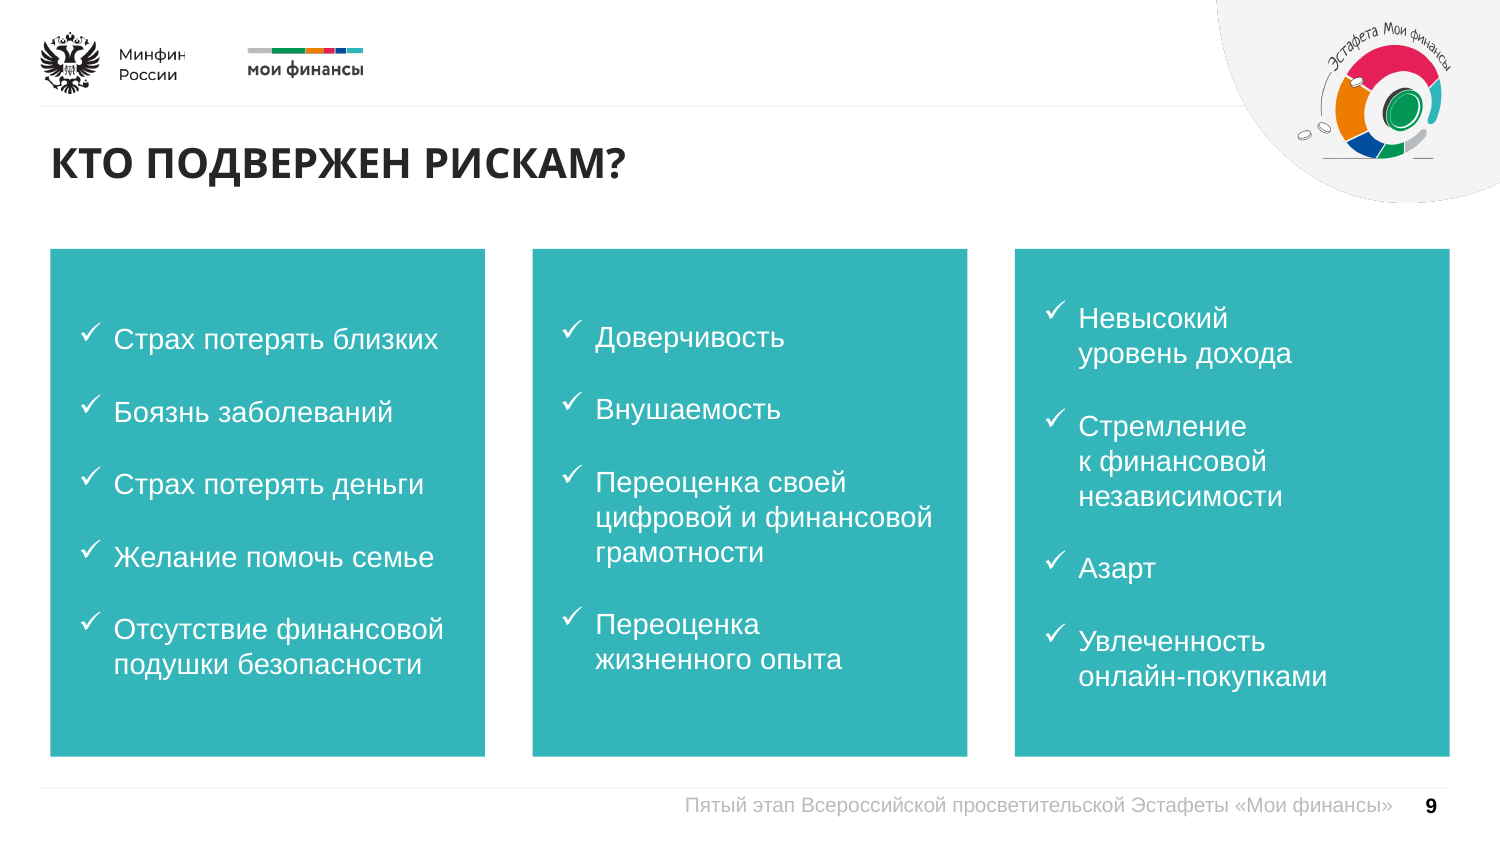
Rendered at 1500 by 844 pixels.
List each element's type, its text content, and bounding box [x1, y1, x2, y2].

title КТО ПОДВЕРЖЕН РИСКАМ? [50, 142, 933, 192]
text_box Страх потерять близких Боязнь заболеваний Страх потерять деньги Желание помочь семье Отсутствие финансовой подушки безопасности [78, 320, 457, 684]
text_box [1014, 248, 1450, 757]
slide_number 9 [1416, 783, 1447, 827]
text_box Невысокий уровень дохода Стремление к финансовой независимости Азарт Увлеченность онлайн-покупками [1043, 299, 1422, 699]
text_box Доверчивость Внушаемость Переоценка своей цифровой и финансовой грамотности Переоценка жизненного опыта [560, 318, 939, 684]
picture [1216, 0, 1500, 203]
text_box [532, 248, 968, 757]
text_box [50, 248, 485, 757]
